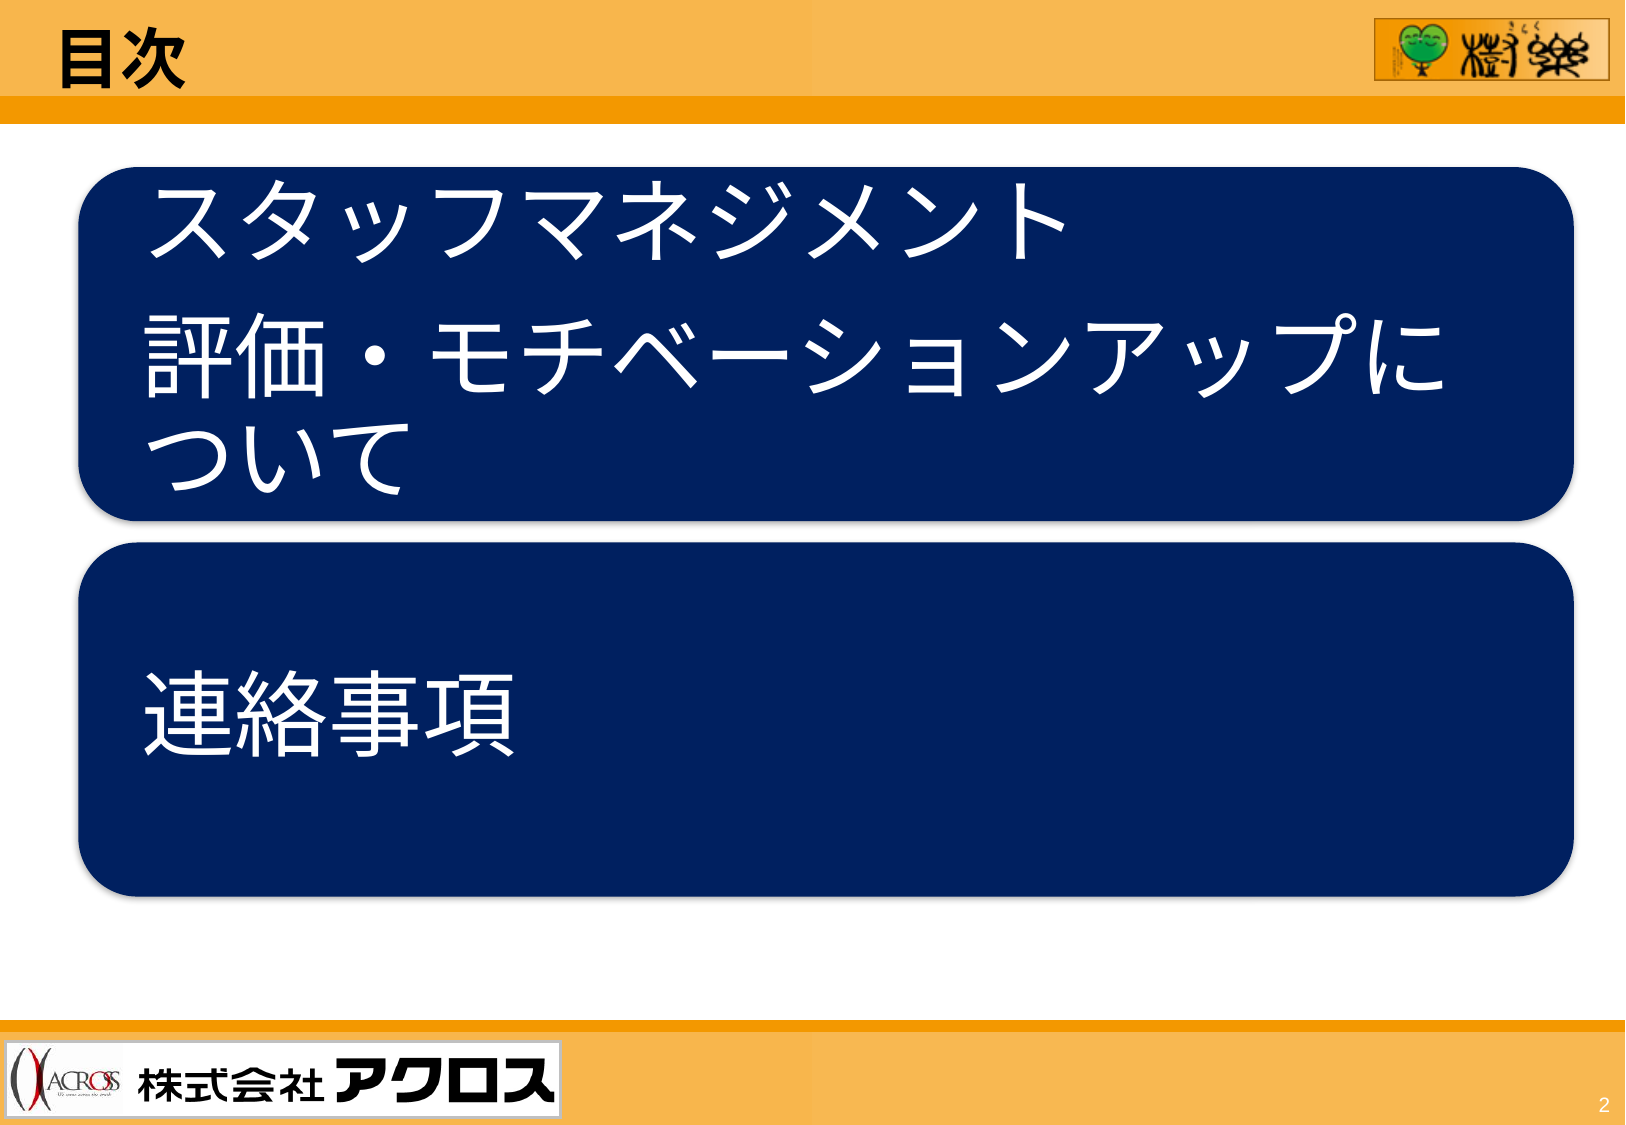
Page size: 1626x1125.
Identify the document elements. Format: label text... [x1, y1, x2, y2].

picture [0, 0, 1625, 124]
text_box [78, 139, 1575, 924]
picture [0, 1020, 1625, 1125]
text_box 目次 [38, 0, 982, 96]
slide_number 2 [1452, 1082, 1625, 1125]
